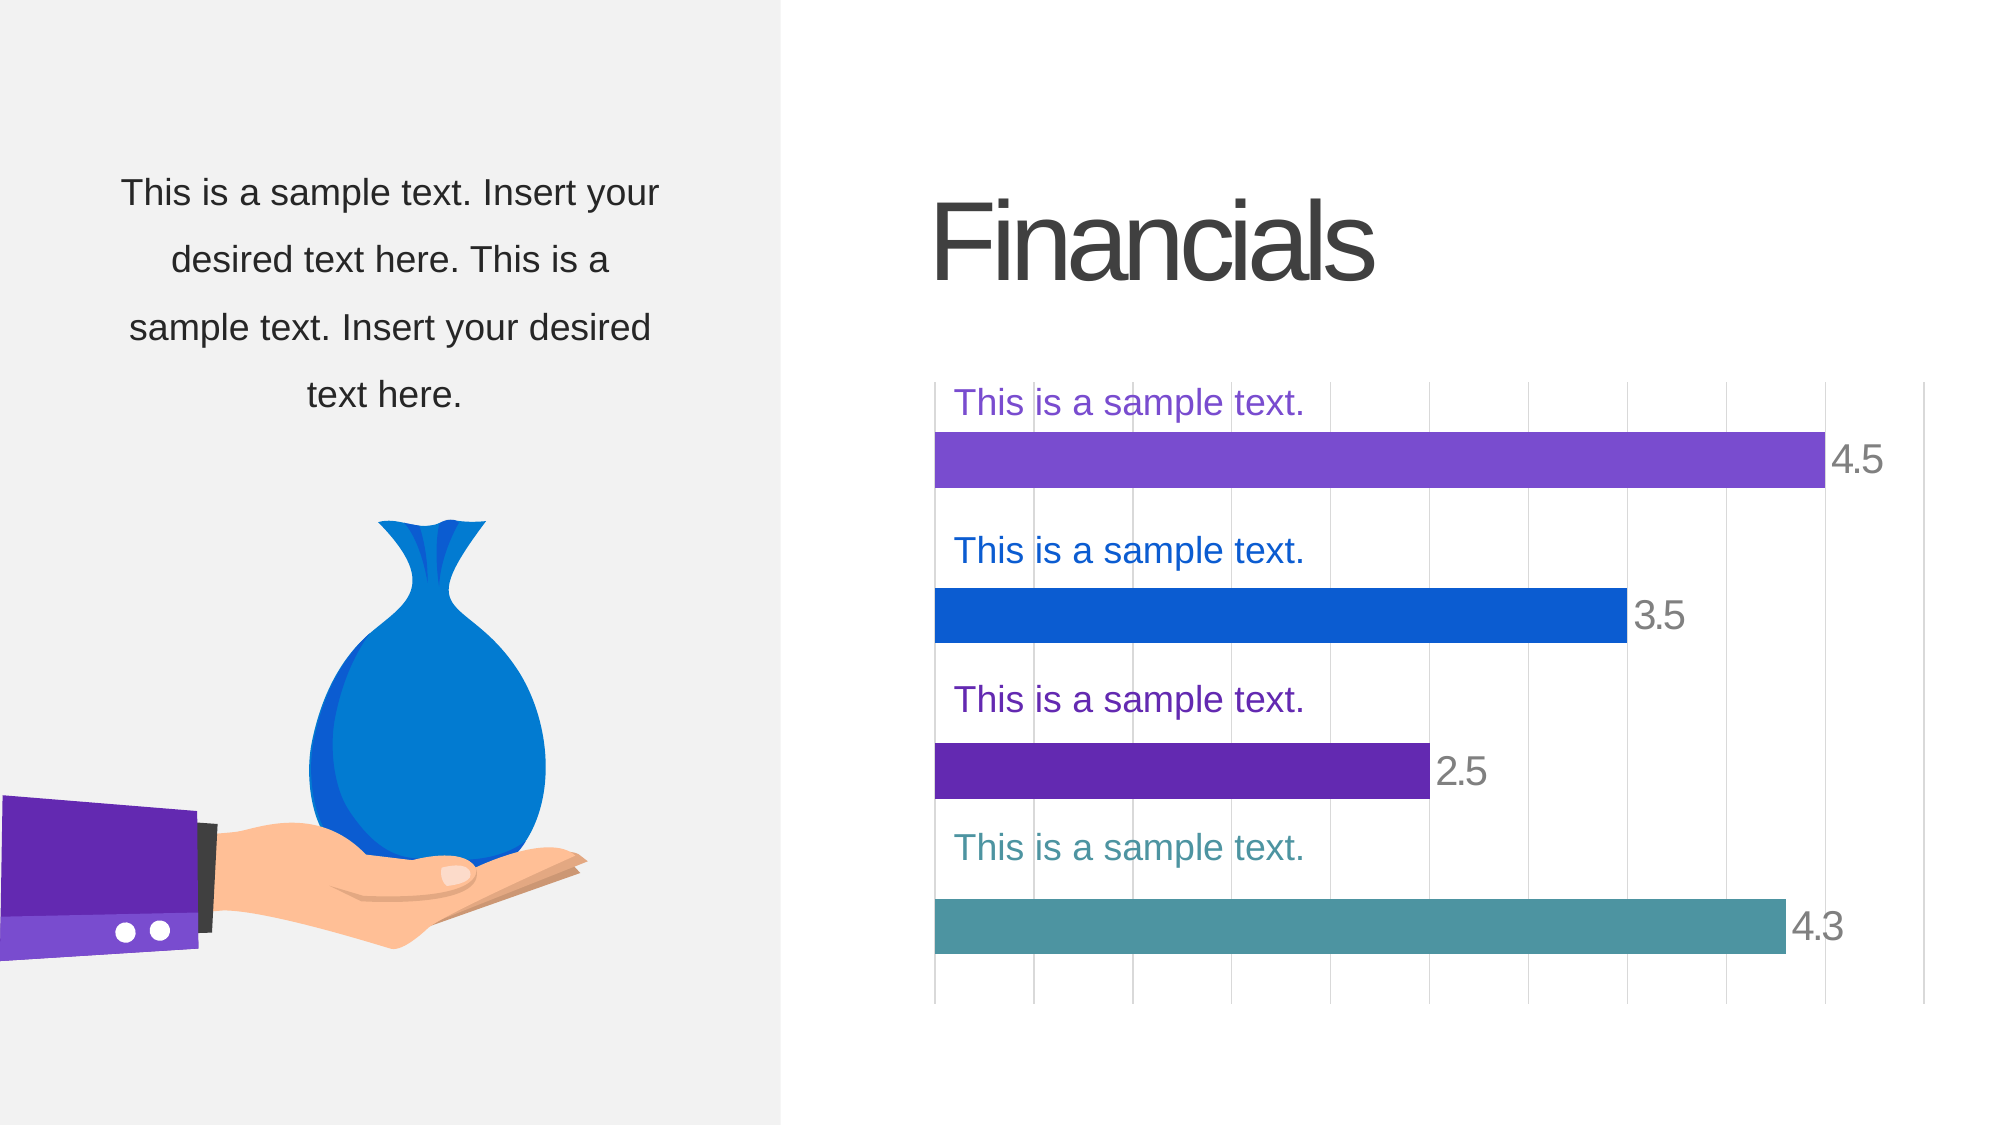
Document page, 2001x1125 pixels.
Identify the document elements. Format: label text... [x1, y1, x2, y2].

text_box [0, 0, 782, 1125]
text_box Financials [913, 167, 1734, 304]
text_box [914, 369, 1945, 1018]
text_box This is a sample text. Insert your desired text here. This is a sample text. Insert your desired text here. [99, 137, 682, 423]
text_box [0, 518, 588, 961]
